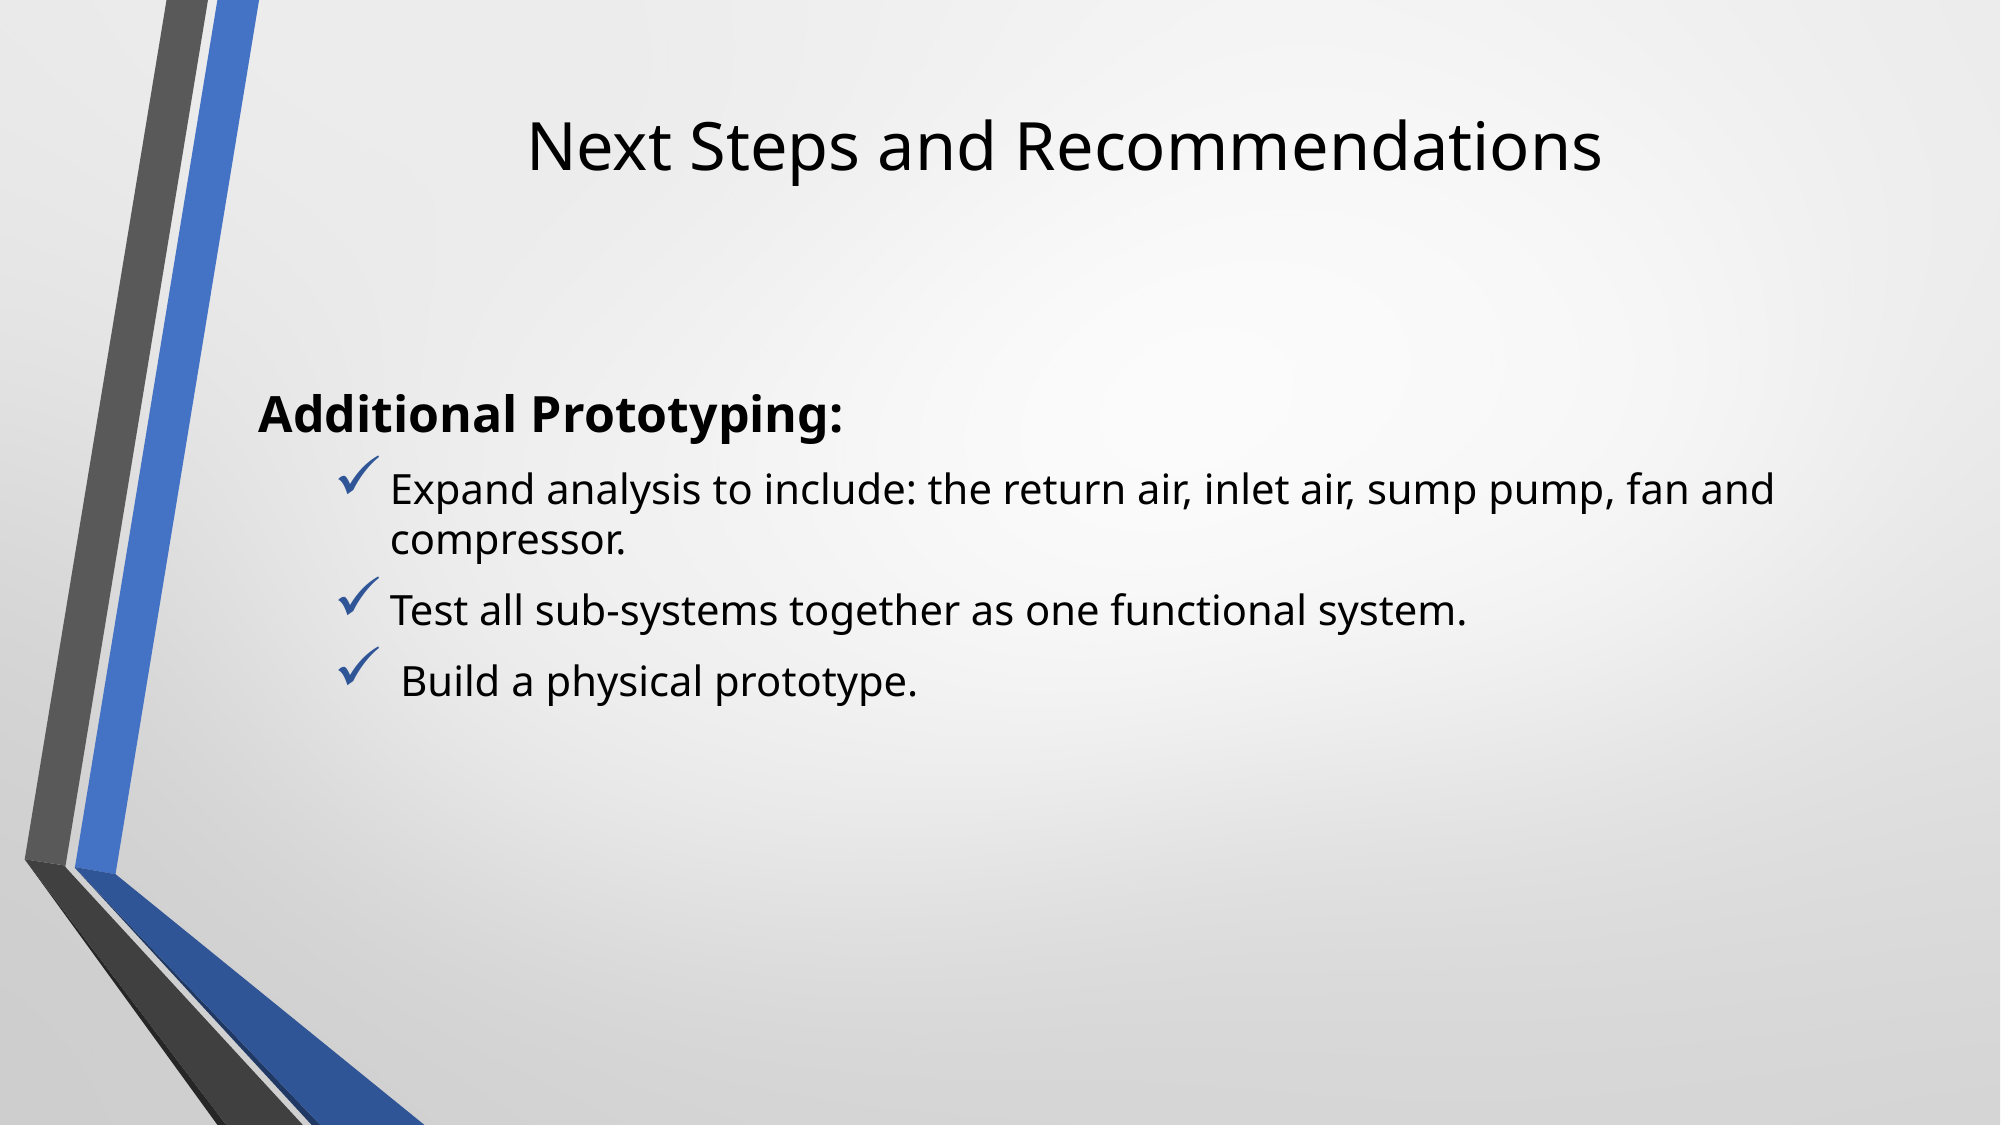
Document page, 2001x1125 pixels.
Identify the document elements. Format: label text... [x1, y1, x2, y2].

list Additional Prototyping: Expand analysis to include: the return air, inlet air, sump pump, fan and compressor. Test all sub-systems together as one functional system. Build a physical prototype. [243, 207, 1887, 950]
title Next Steps and Recommendations [243, 47, 1887, 207]
